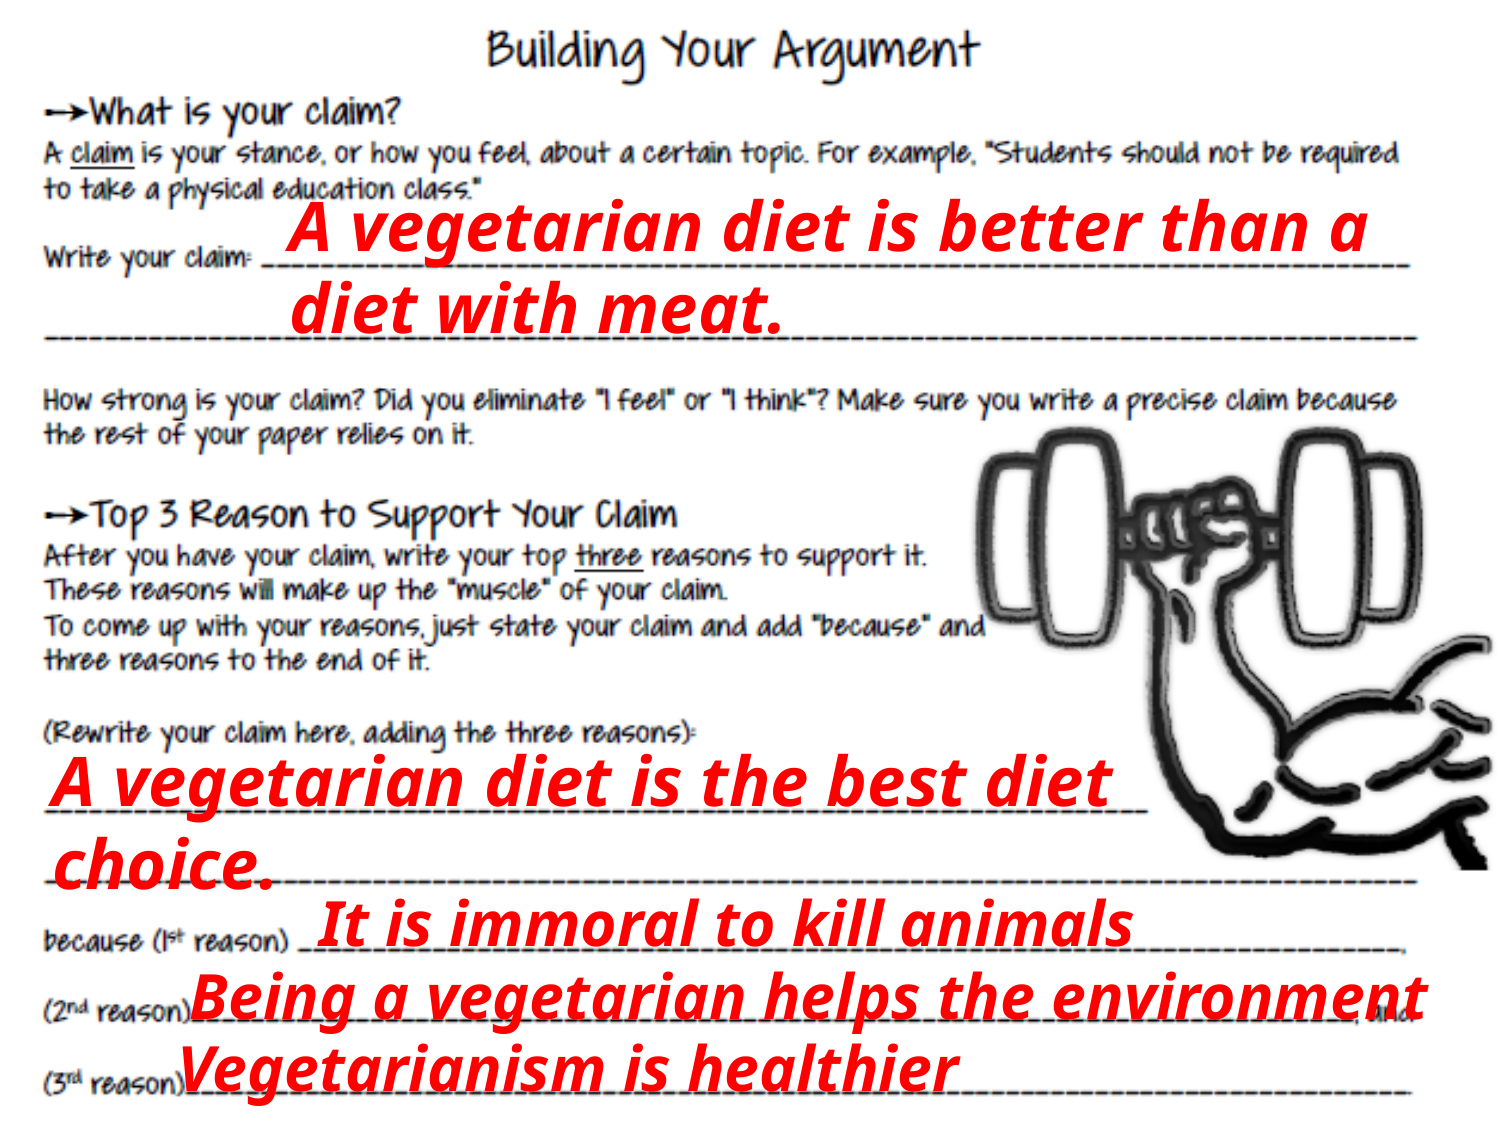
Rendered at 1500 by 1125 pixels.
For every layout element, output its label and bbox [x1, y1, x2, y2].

text_box [0, 0, 1500, 1125]
